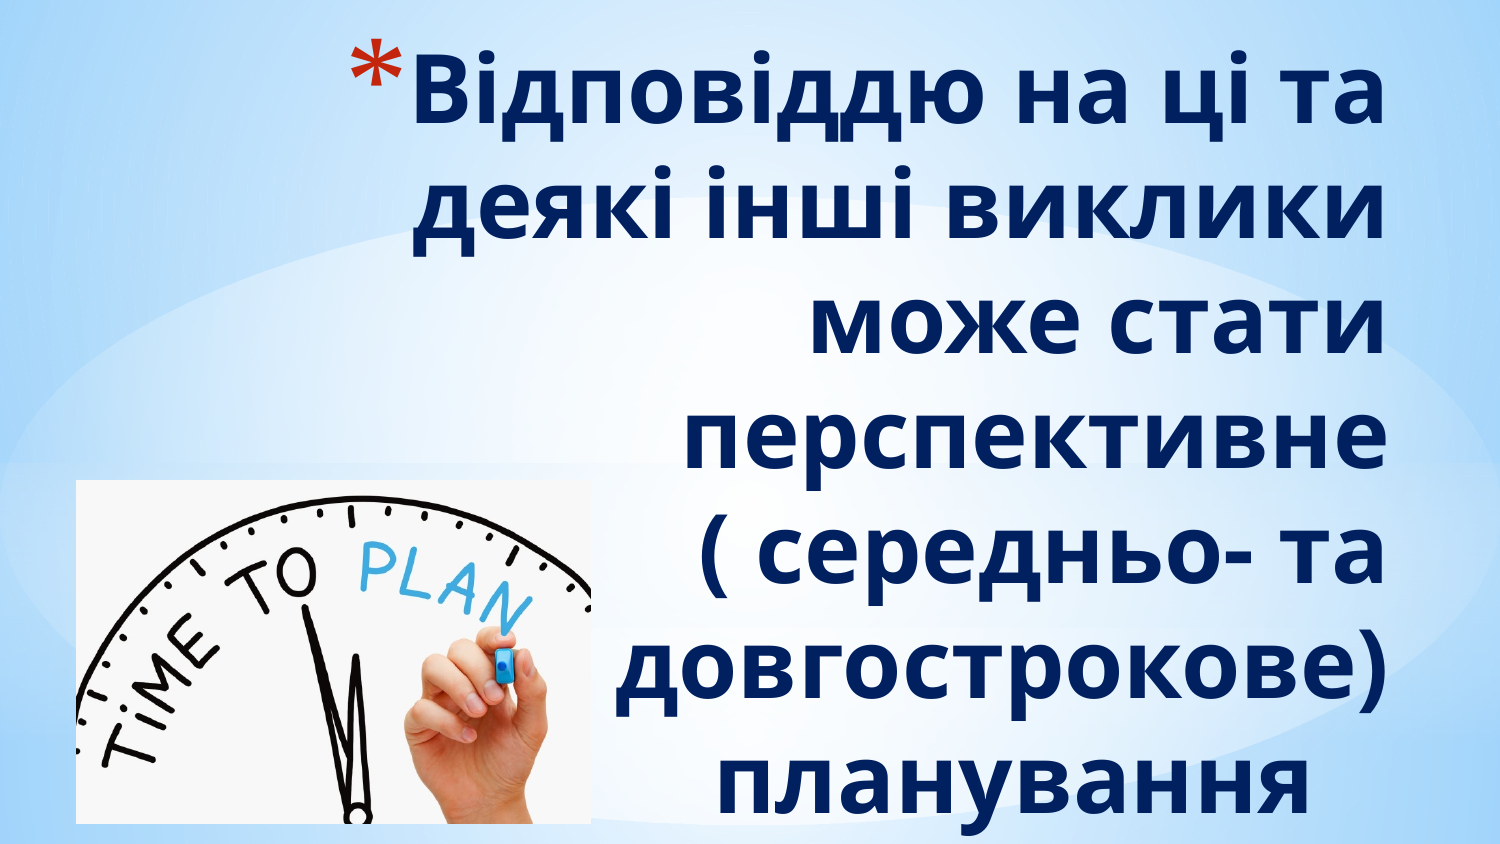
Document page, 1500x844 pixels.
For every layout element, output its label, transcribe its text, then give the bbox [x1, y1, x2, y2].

picture [76, 480, 591, 824]
title Відповіддю на ці та деякі інші виклики може стати перспективне ( середньо- та довгострокове) планування [88, 20, 1405, 161]
